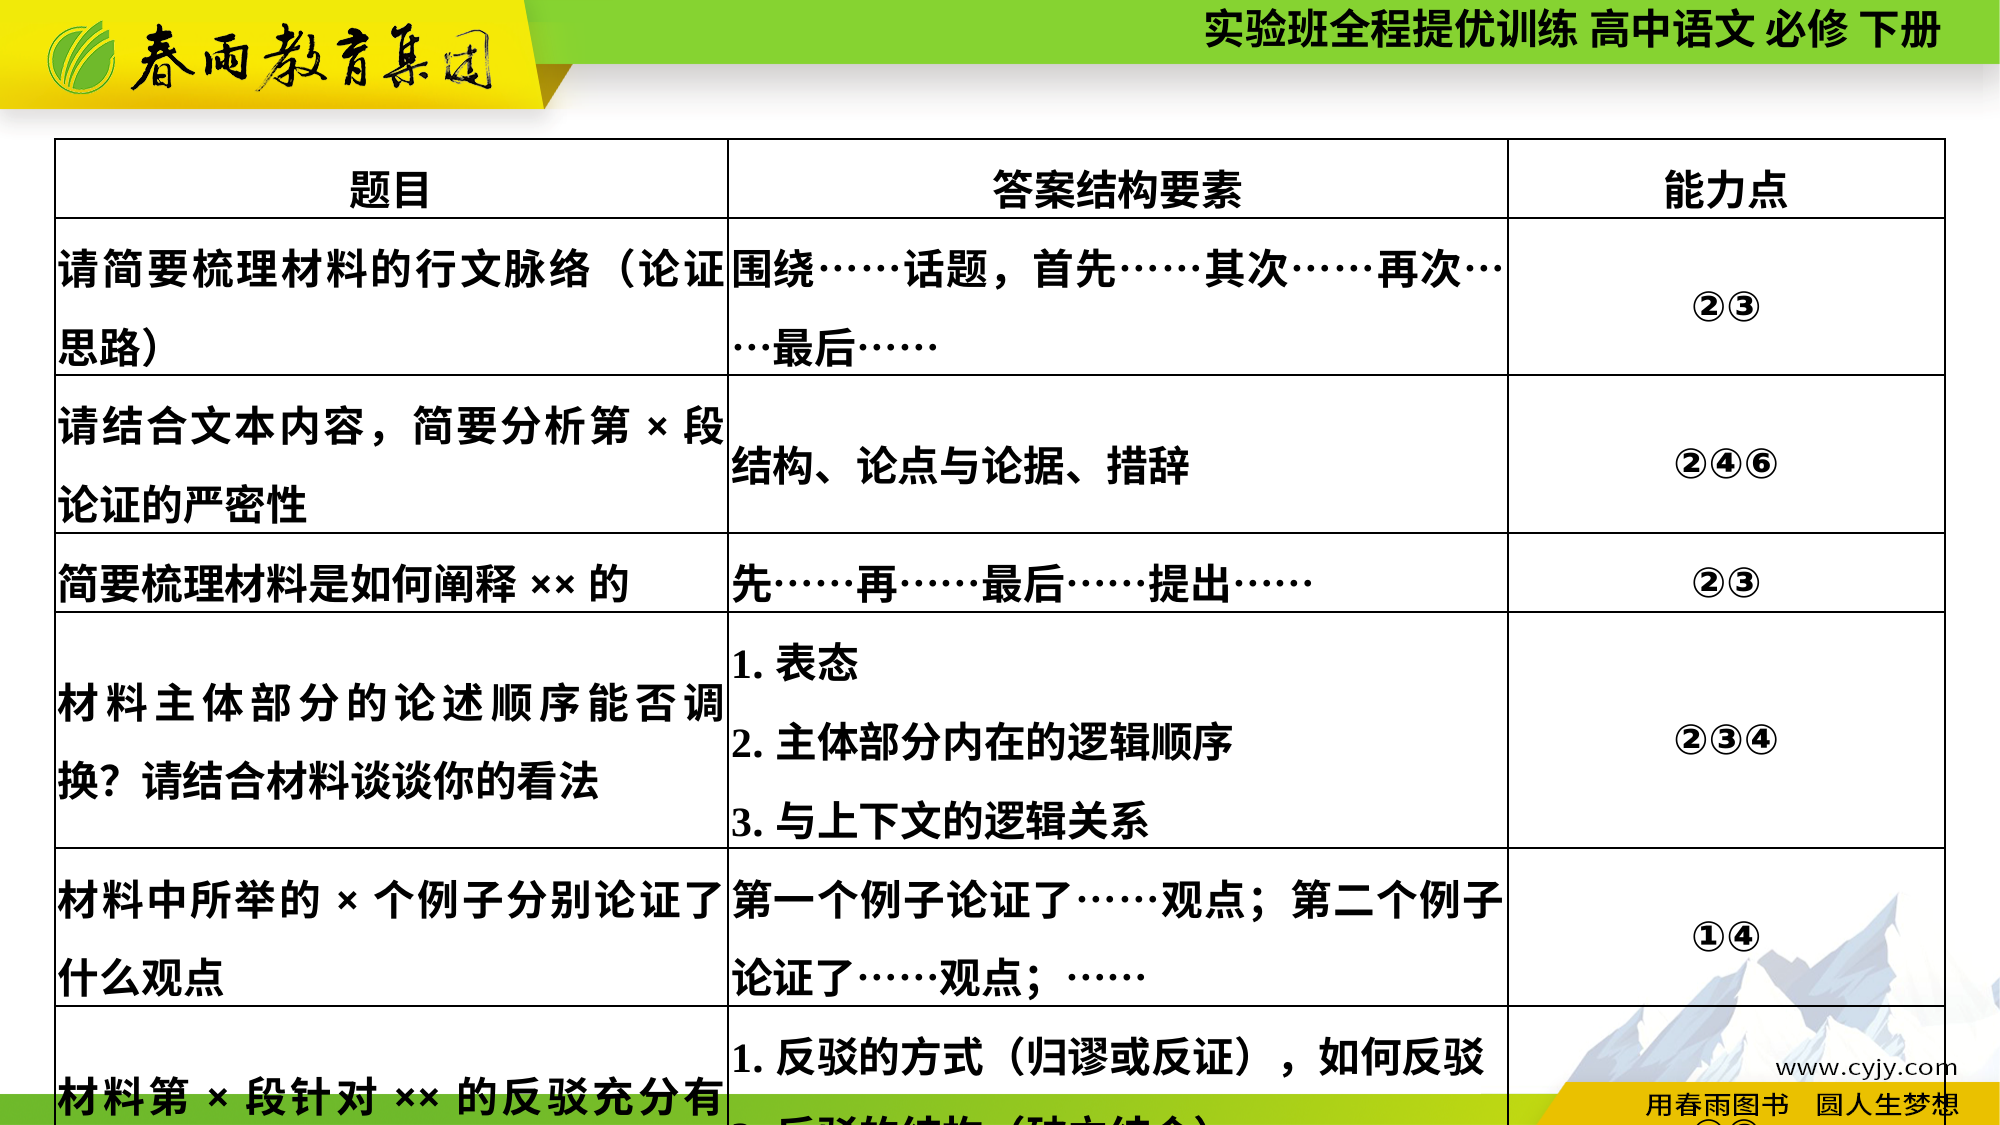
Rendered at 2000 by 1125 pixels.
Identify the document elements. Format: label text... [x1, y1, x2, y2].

table_cell 请简要梳理材料的行文脉络（论证思路） [56, 219, 727, 374]
table_header 答案结构要素 [729, 140, 1507, 217]
table_cell 1.表态 2.主体部分内在的逻辑顺序 3.与上下文的逻辑关系 [729, 613, 1507, 847]
table_cell 材料主体部分的论述顺序能否调换？请结合材料谈谈你的看法 [56, 613, 727, 847]
table_cell 简要梳理材料是如何阐释××的 [56, 534, 727, 611]
table_header 题目 [56, 140, 727, 217]
table_cell ①④ [1509, 849, 1944, 1005]
table_cell 1.反驳的方式（归谬或反证），如何反驳 2.反驳的结构（破立结合） 3.用辩证思维阐明问题本质 [729, 1007, 1507, 1125]
table_cell 材料第×段针对××的反驳充分有力。请结合材料简要说明 [56, 1007, 727, 1125]
table_cell 结构、论点与论据、措辞 [729, 376, 1507, 532]
table_cell 先……再……最后……提出…… [729, 534, 1507, 611]
table_cell 第一个例子论证了……观点；第二个例子论证了……观点；…… [729, 849, 1507, 1005]
picture [0, 0, 2000, 1125]
table_cell 材料中所举的×个例子分别论证了什么观点 [56, 849, 727, 1005]
table_cell ②③ [1509, 534, 1944, 611]
table_cell 请结合文本内容，简要分析第×段论证的严密性 [56, 376, 727, 532]
table_cell ②③④ [1509, 613, 1944, 847]
table_cell ②③ [1509, 219, 1944, 374]
table_header 能力点 [1509, 140, 1944, 217]
table_cell 围绕……话题，首先……其次……再次……最后…… [729, 219, 1507, 374]
table_cell ②④⑥ [1509, 376, 1944, 532]
table_cell ⑦⑧ [1509, 1007, 1944, 1125]
